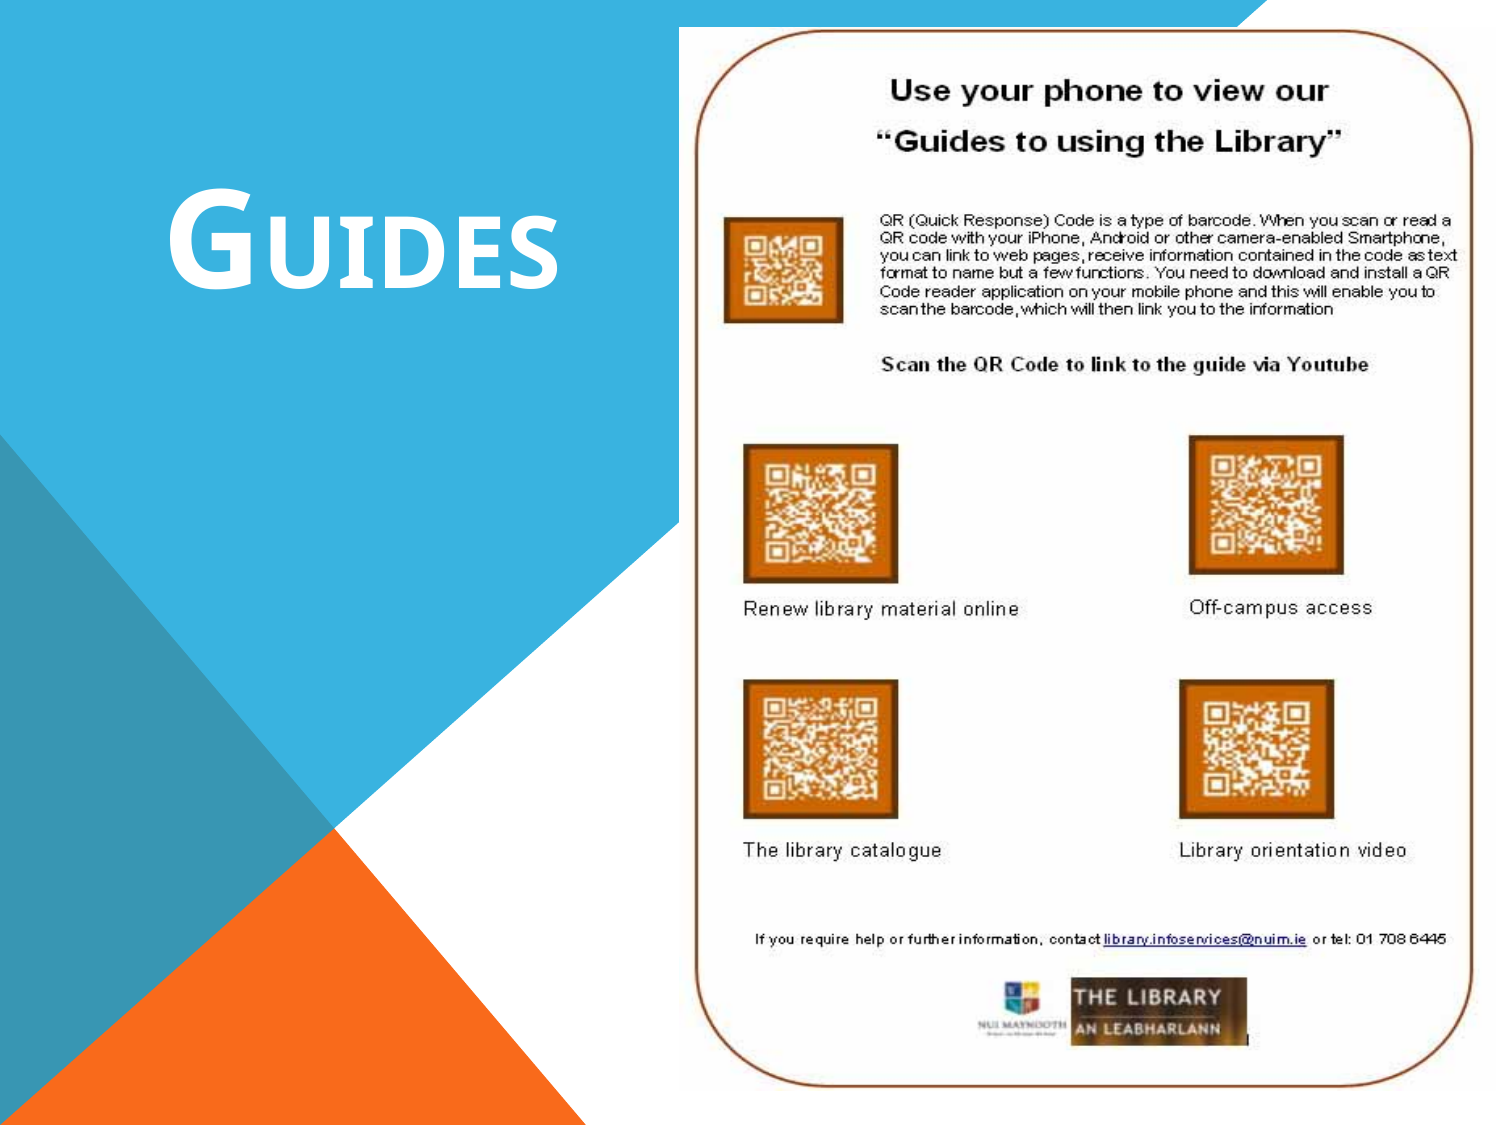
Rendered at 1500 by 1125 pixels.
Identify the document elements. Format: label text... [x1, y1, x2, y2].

title GUIDES [147, 137, 673, 316]
picture [678, 27, 1496, 1091]
